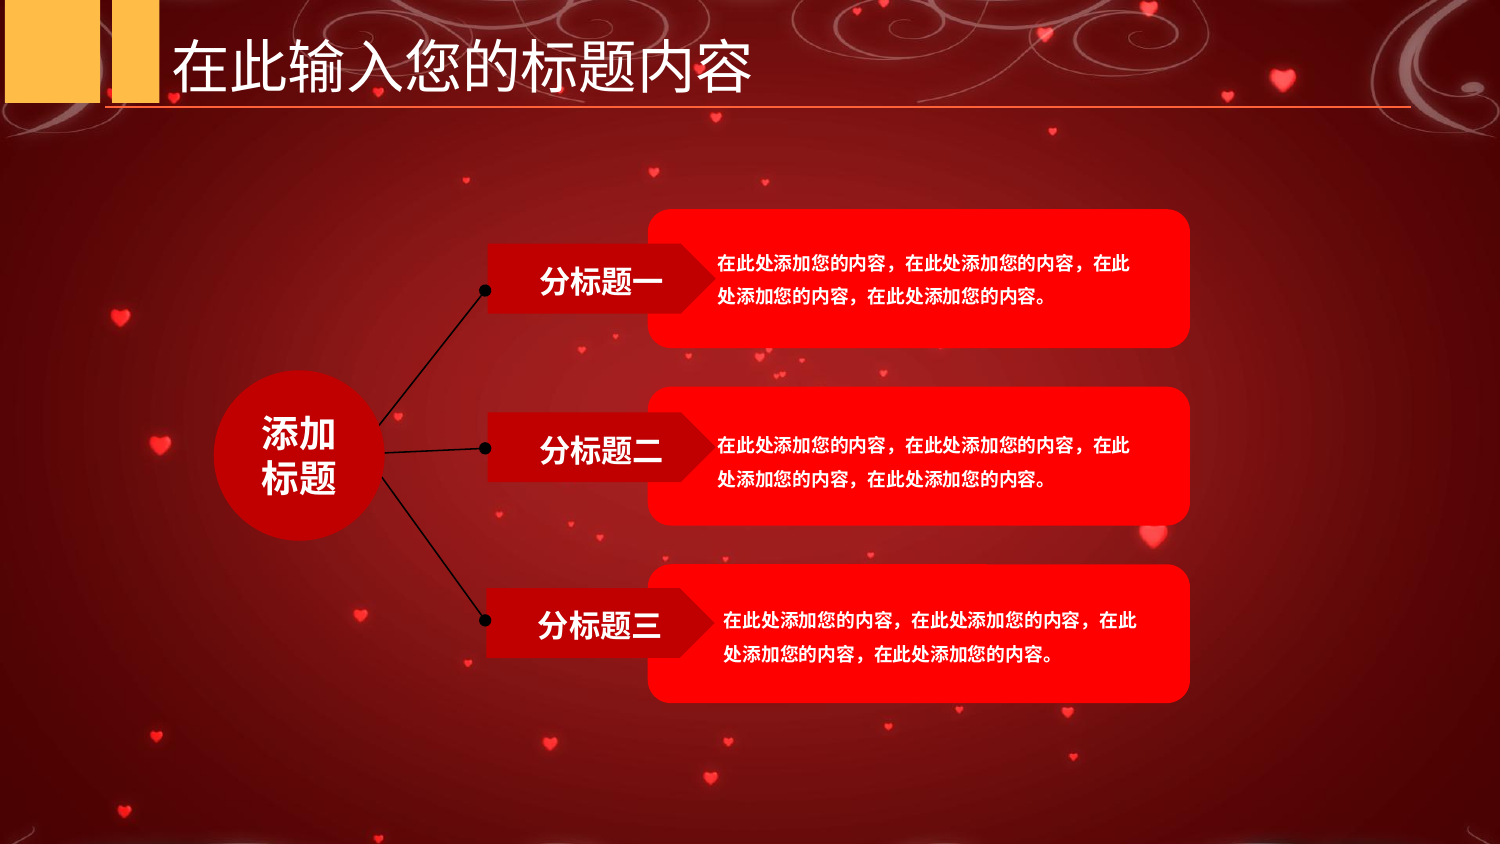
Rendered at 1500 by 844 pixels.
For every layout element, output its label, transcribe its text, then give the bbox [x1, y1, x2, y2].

text_box 添加 标题 [213, 370, 385, 541]
text_box 在此处添加您的内容，在此处添加您的内容，在此处添加您的内容，在此处添加您的内容。 [702, 415, 1163, 532]
text_box [645, 562, 1193, 706]
text_box [385, 442, 492, 455]
text_box 分标题二 [485, 410, 702, 485]
text_box [382, 477, 492, 627]
text_box 分标题三 [484, 585, 708, 661]
picture [0, 0, 1500, 844]
text_box [645, 384, 1193, 528]
text_box [379, 284, 492, 425]
text_box 在此输入您的标题内容 [156, 22, 793, 108]
text_box 在此处添加您的内容，在此处添加您的内容，在此处添加您的内容，在此处添加您的内容。 [708, 590, 1170, 707]
text_box 分标题一 [485, 241, 642, 316]
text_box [647, 208, 1191, 351]
